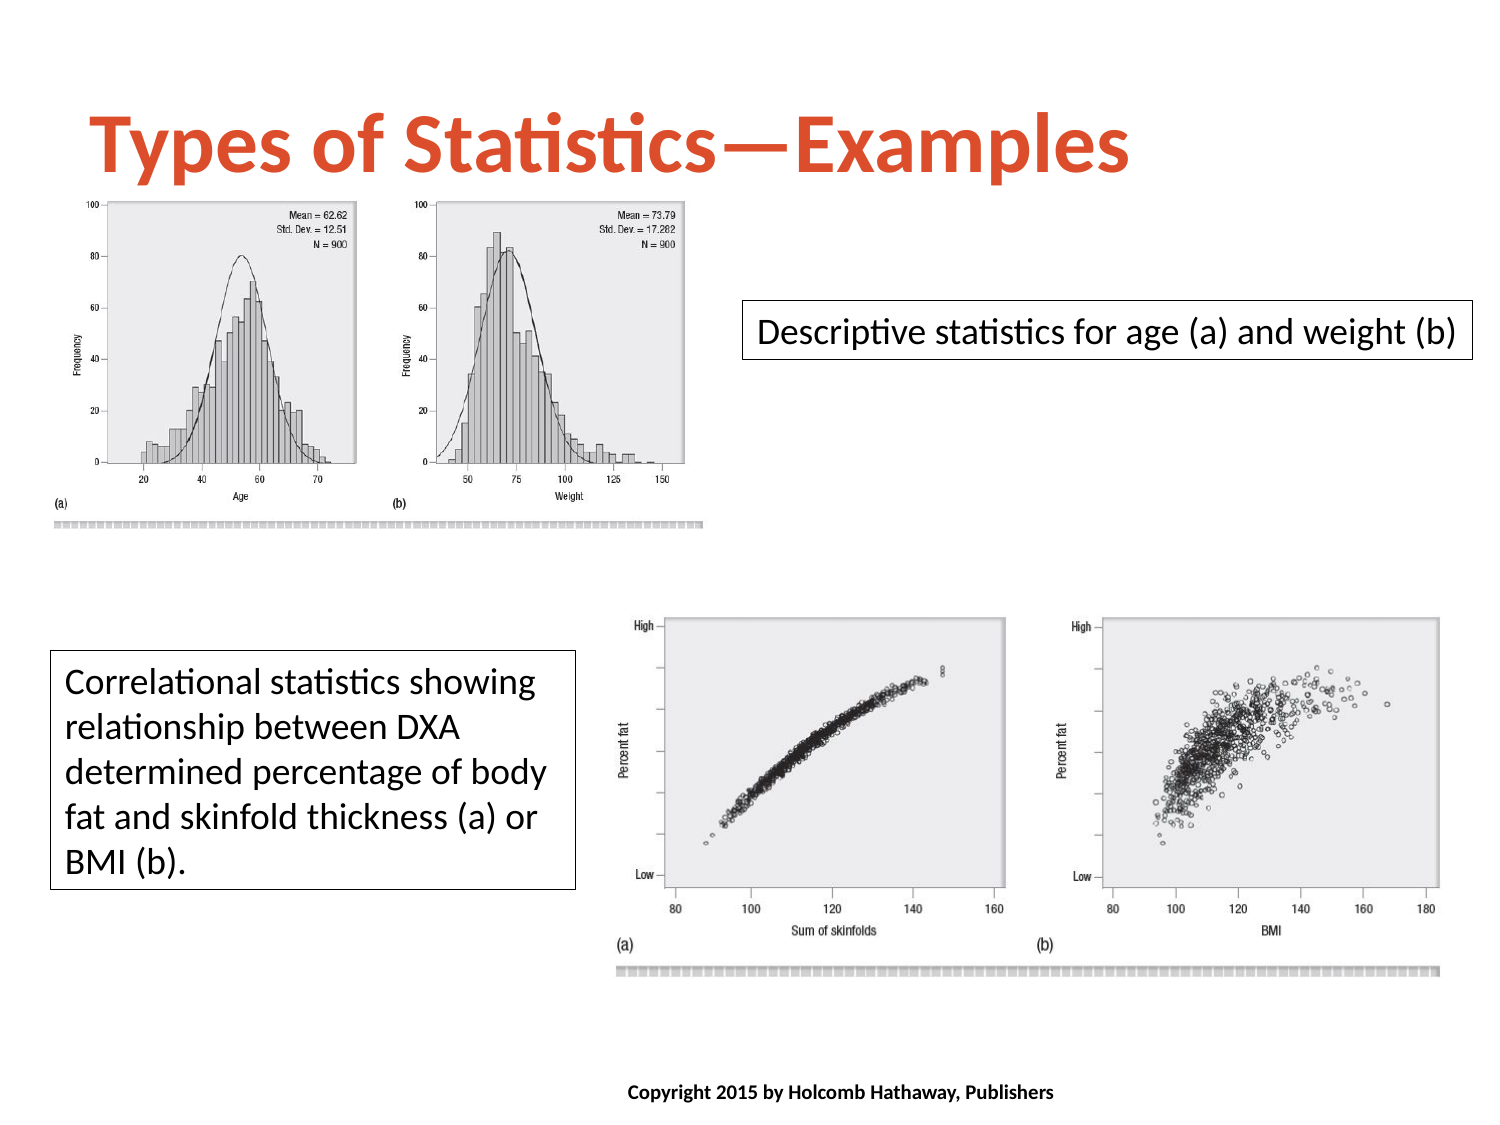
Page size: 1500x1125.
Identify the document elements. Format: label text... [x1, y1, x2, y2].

footer Copyright 2015 by Holcomb Hathaway, Publishers [562, 1051, 1069, 1112]
text_box Descriptive statistics for age (a) and weight (b) [742, 299, 1473, 360]
picture [24, 187, 726, 549]
picture [598, 599, 1466, 1013]
text_box Correlational statistics showing relationship between DXA determined percentage of body fat and skinfold thickness (a) or BMI (b). [49, 649, 575, 890]
title Types of Statistics—Examples [75, 45, 1425, 233]
